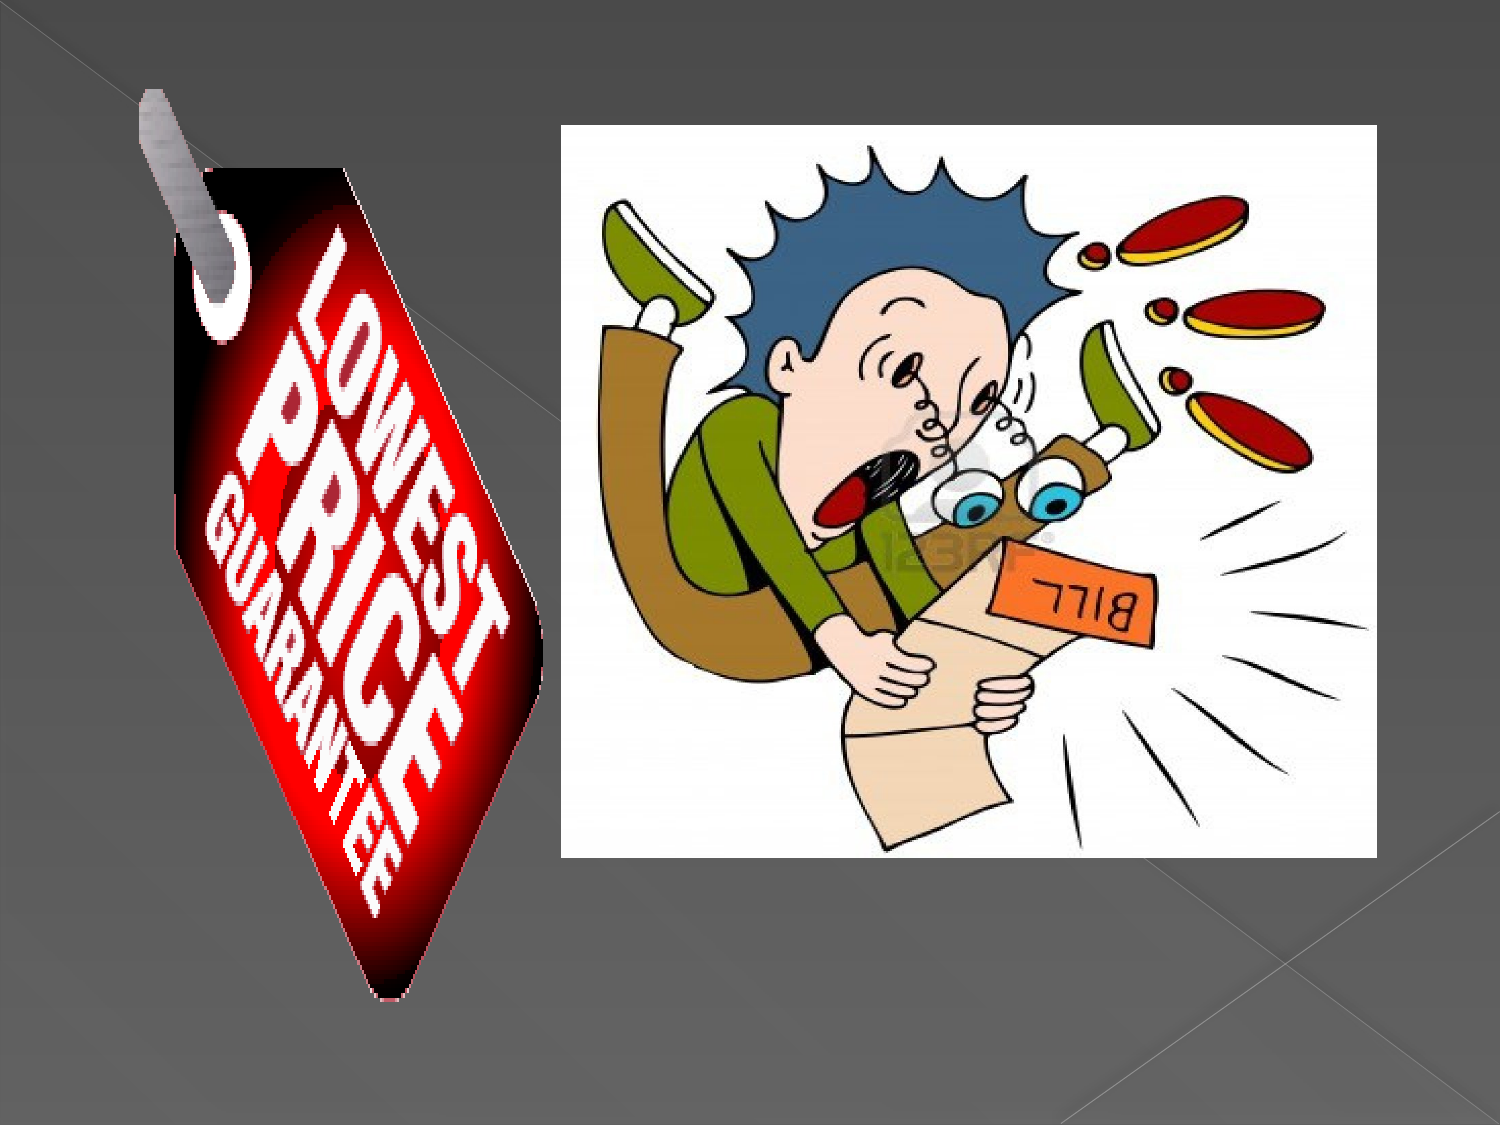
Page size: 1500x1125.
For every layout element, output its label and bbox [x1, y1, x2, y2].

picture [135, 89, 550, 1012]
picture [560, 125, 1377, 858]
